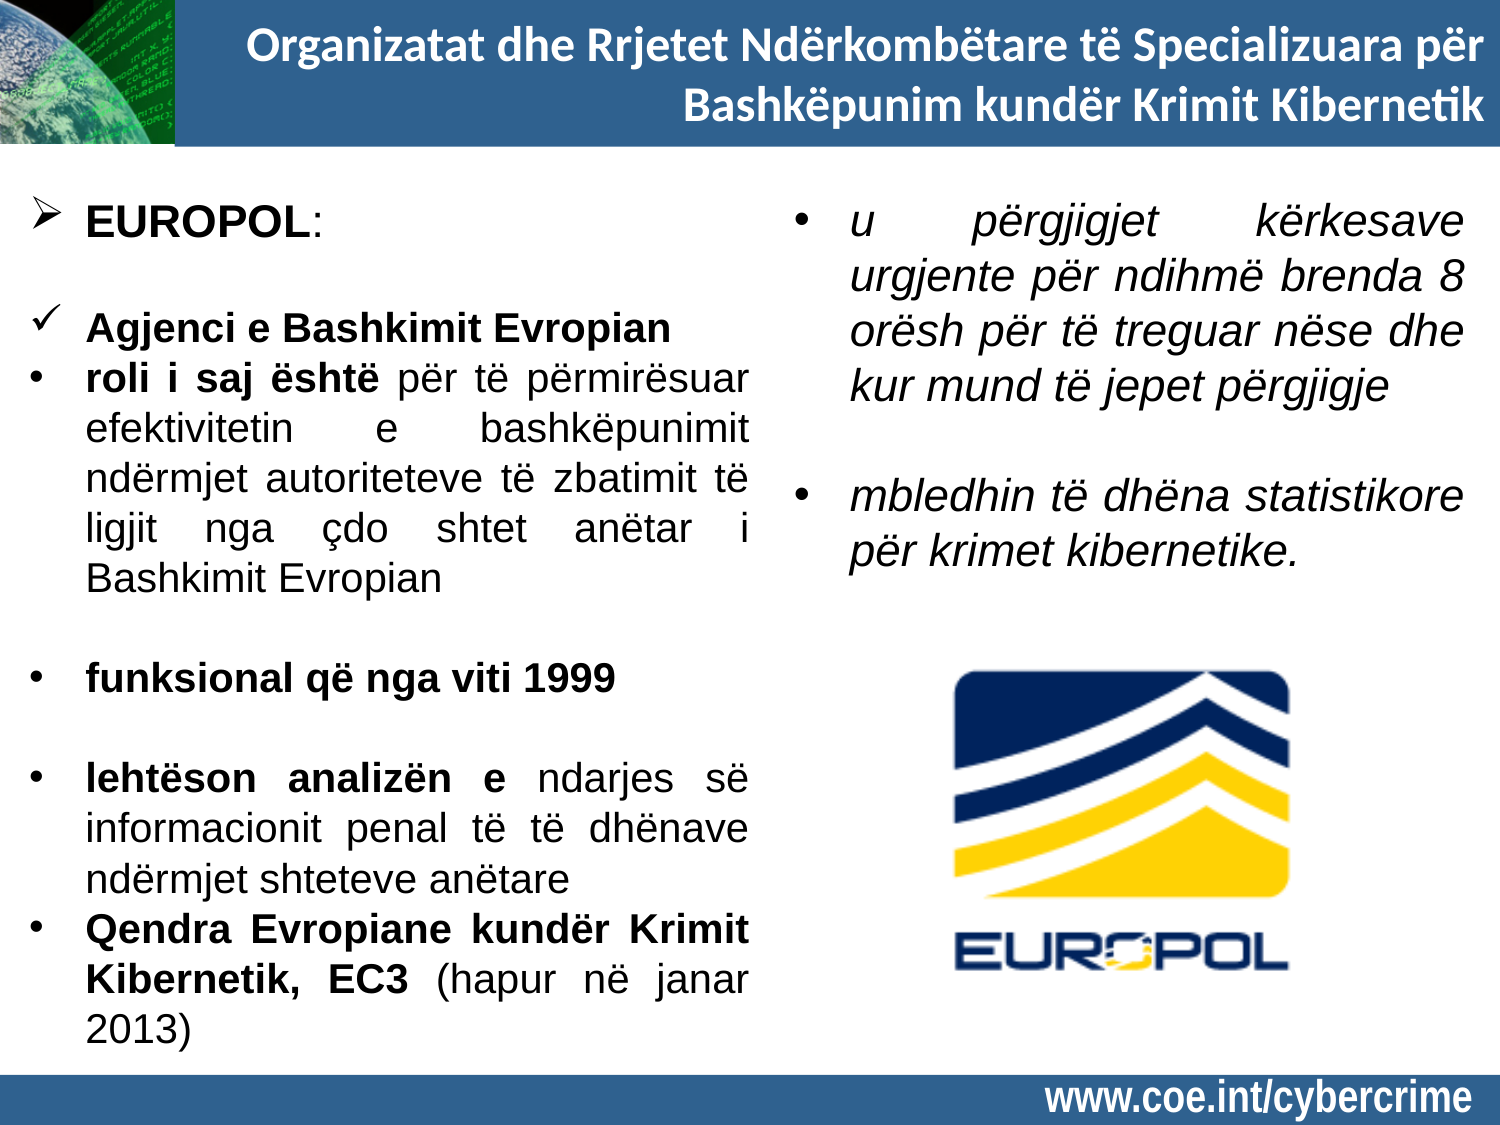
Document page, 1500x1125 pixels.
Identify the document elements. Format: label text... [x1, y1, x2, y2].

text_box [0, 1073, 1030, 1125]
picture [0, 0, 175, 144]
text_box u përgjigjet kërkesave urgjente për ndihmë brenda 8 orësh për të treguar nëse dhe kur mund të jepet përgjigje mbledhin të dhëna statistikore për krimet kibernetike. [779, 183, 1481, 639]
picture [873, 571, 1371, 1069]
text_box EUROPOL: Agjenci e Bashkimit Evropian roli i saj është për të përmirësuar efektivitetin e bashkëpunimit ndërmjet autoriteteve të zbatimit të ligjit nga çdo shtet anëtar i Bashkimit Evropian funksional që nga viti 1999 lehtëson analizën e ndarjes së informacionit penal të të dhënave ndërmjet shteteve anëtare Qendra Evropiane kundër Krimit Kibernetik, EC3 (hapur në janar 2013) [14, 183, 765, 1059]
text_box Organizatat dhe Rrjetet Ndërkombëtare të Specializuara për Bashkëpunim kundër Krimit Kibernetik [177, 0, 1500, 149]
text_box www.coe.int/cybercrime [1030, 1059, 1500, 1125]
